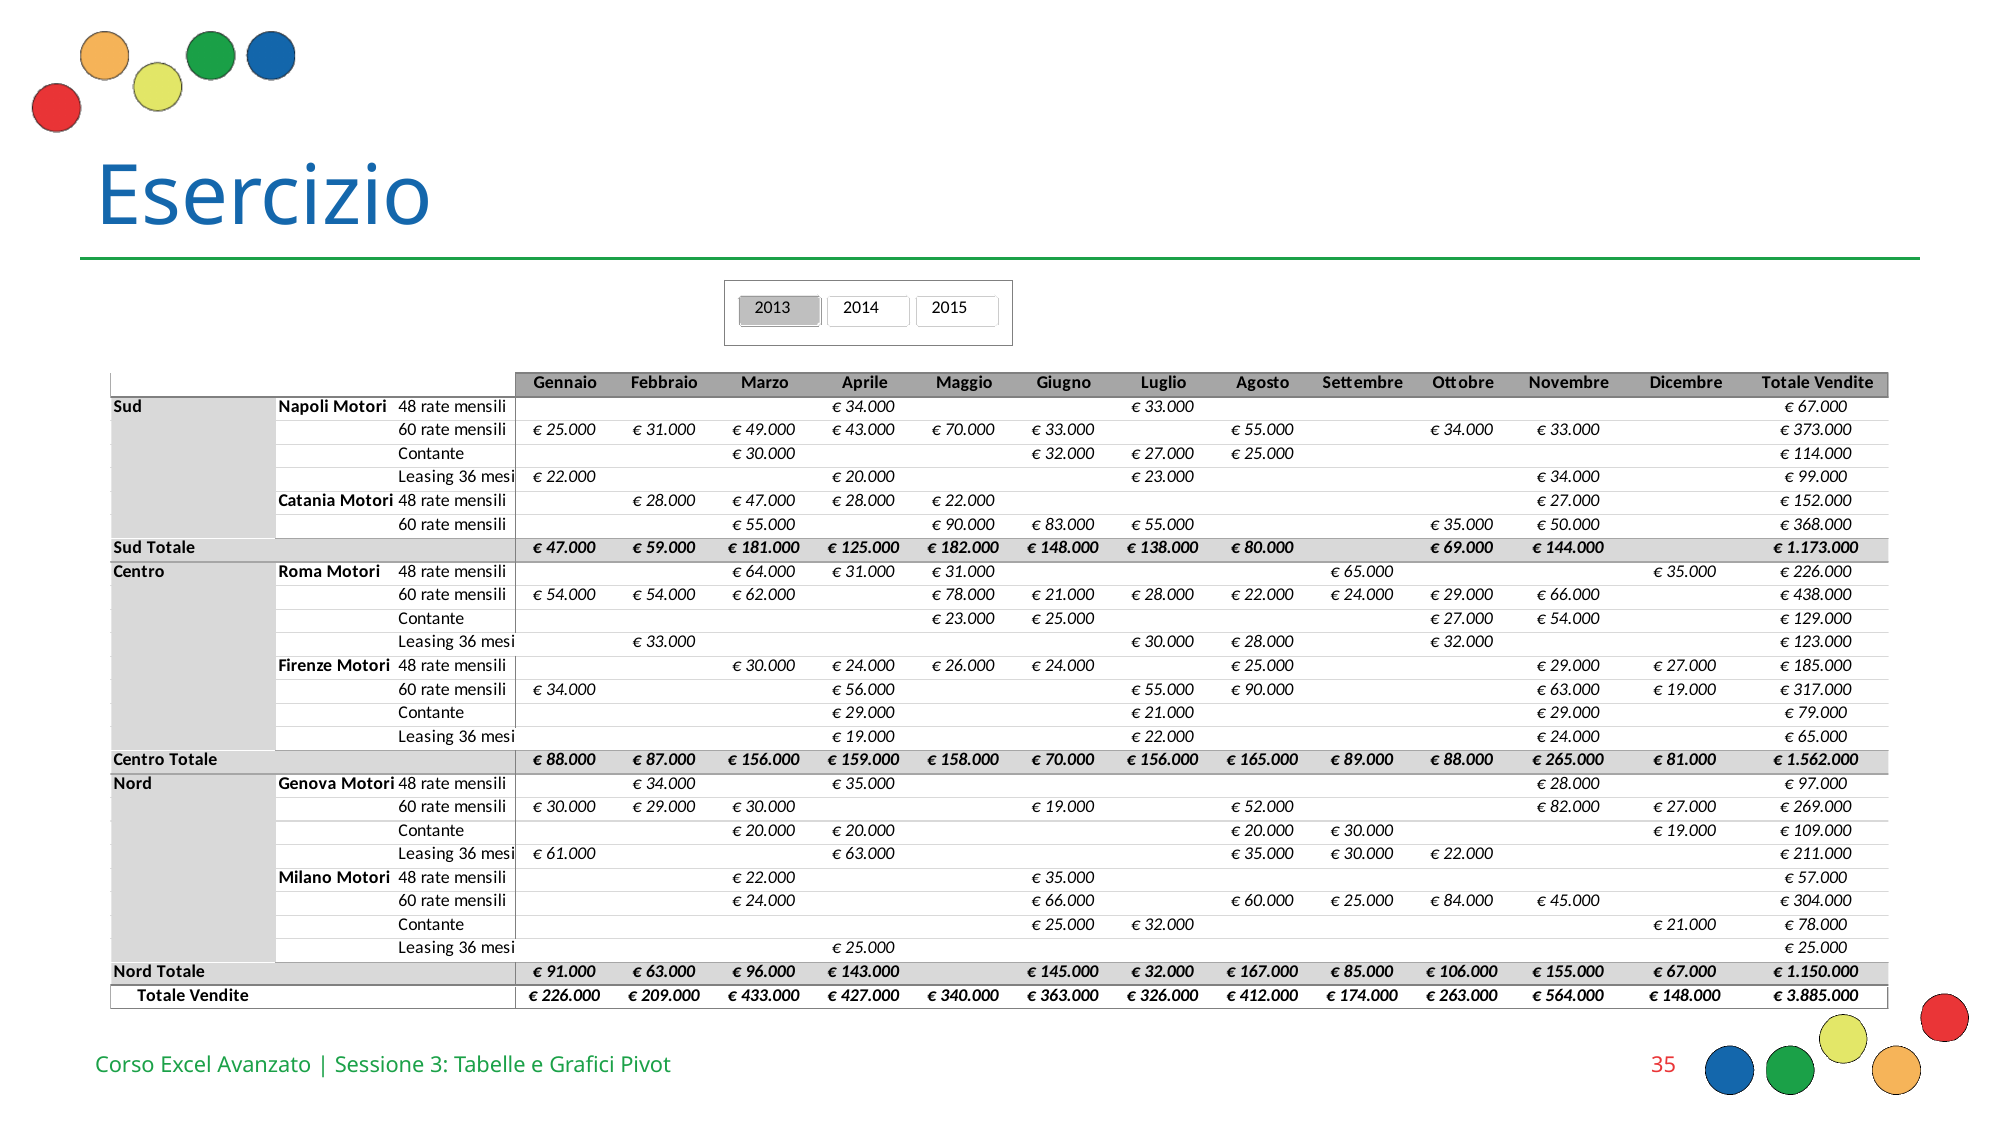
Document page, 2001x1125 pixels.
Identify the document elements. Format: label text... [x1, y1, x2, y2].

slide_number 35 [1583, 1035, 1692, 1096]
title Esercizio [80, 123, 1920, 259]
footer Corso Excel Avanzato | Sessione 3: Tabelle e Grafici Pivot [80, 1035, 1571, 1096]
picture [110, 278, 1971, 1096]
picture [29, 30, 295, 135]
